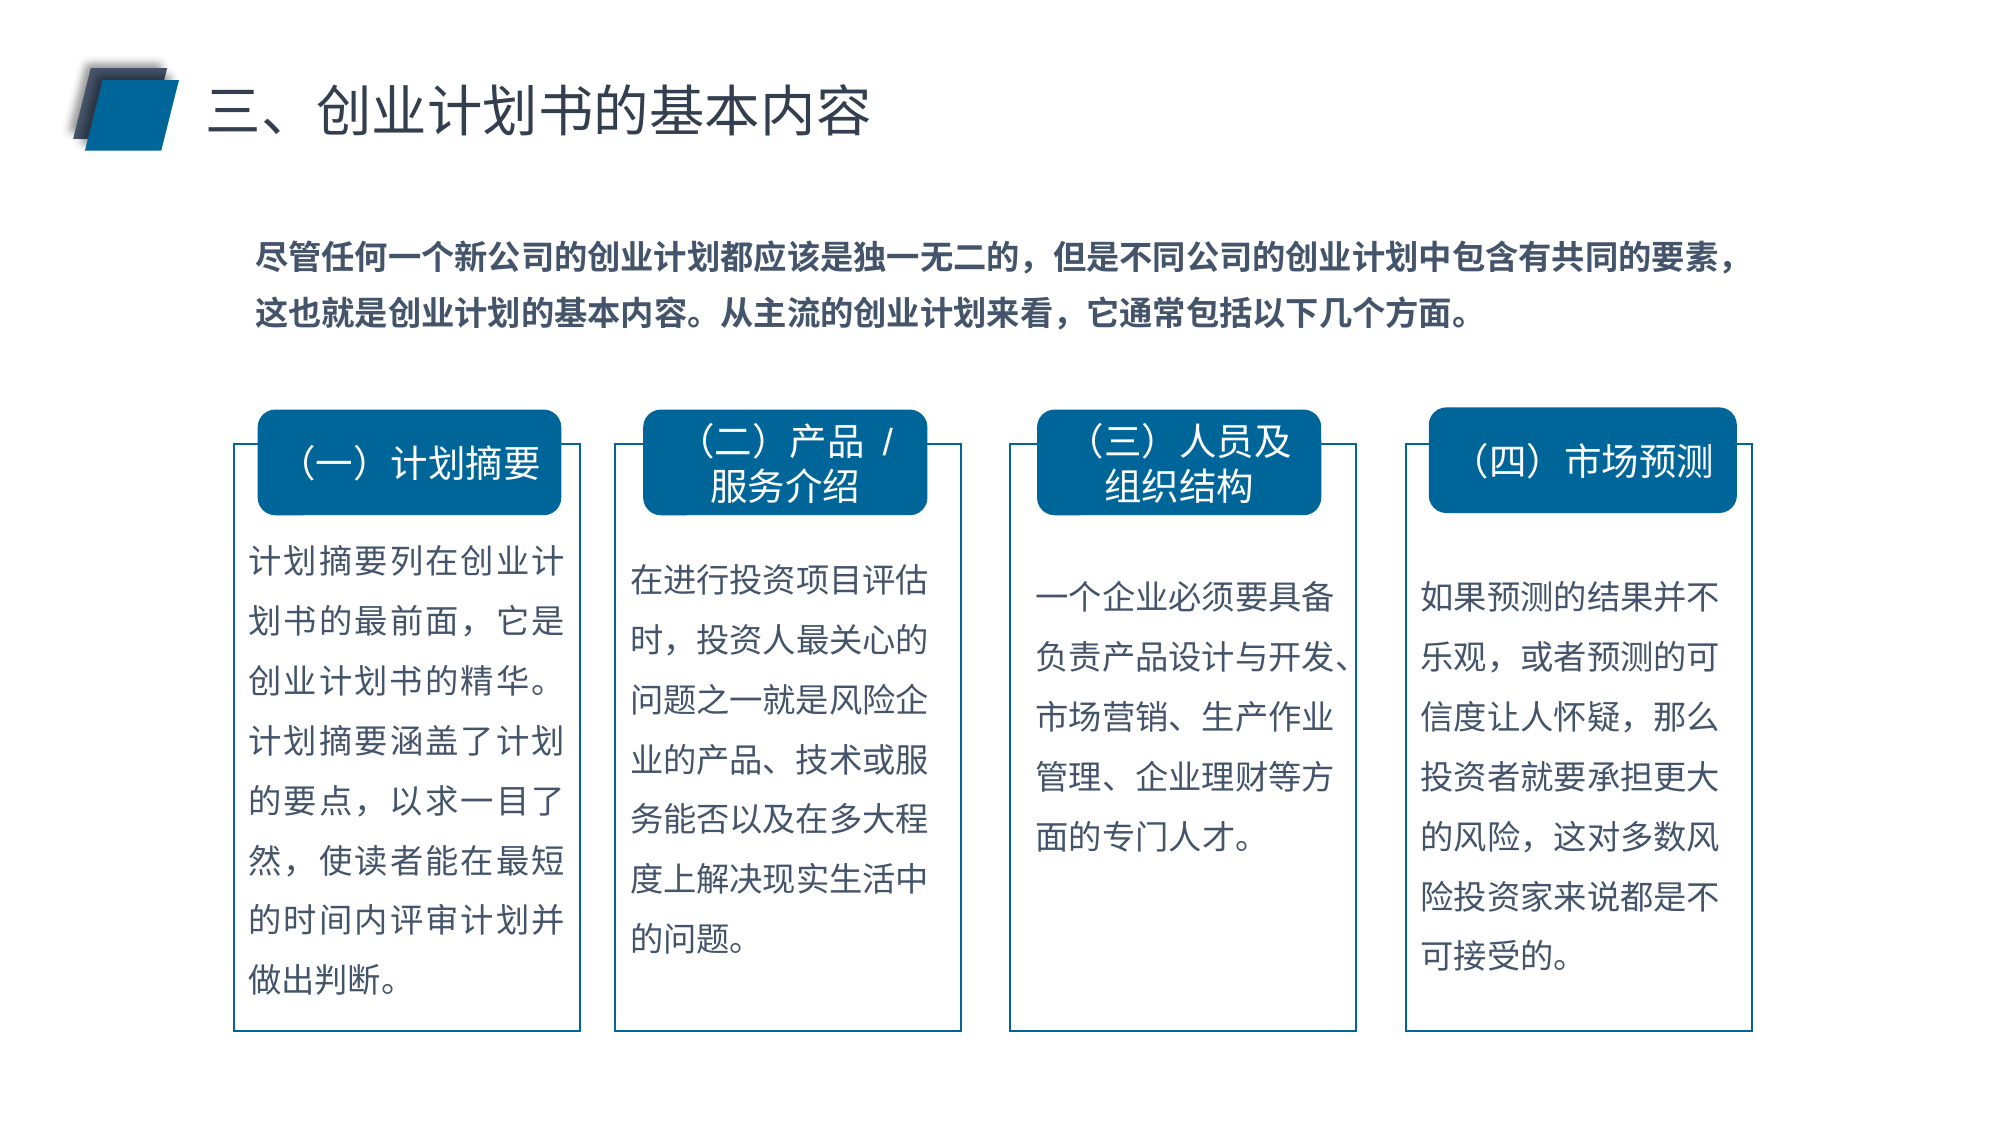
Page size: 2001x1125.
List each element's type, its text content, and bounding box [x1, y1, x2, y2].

text_box 尽管任何一个新公司的创业计划都应该是独一无二的，但是不同公司的创业计划中包含有共同的要素，这也就是创业计划的基本内容。从主流的创业计划来看，它通常包括以下几个方面。 [240, 213, 1760, 340]
text_box [1405, 443, 1753, 1032]
text_box （三）人员及组织结构 [1035, 408, 1323, 517]
text_box [614, 443, 962, 1032]
text_box （一）计划摘要 [256, 408, 563, 517]
text_box （四）市场预测 [1427, 406, 1738, 515]
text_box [73, 68, 179, 151]
text_box [1009, 443, 1357, 1032]
text_box 三、创业计划书的基本内容 [190, 68, 913, 150]
text_box （二）产品 / 服务介绍 [642, 408, 929, 517]
text_box [233, 443, 581, 1032]
